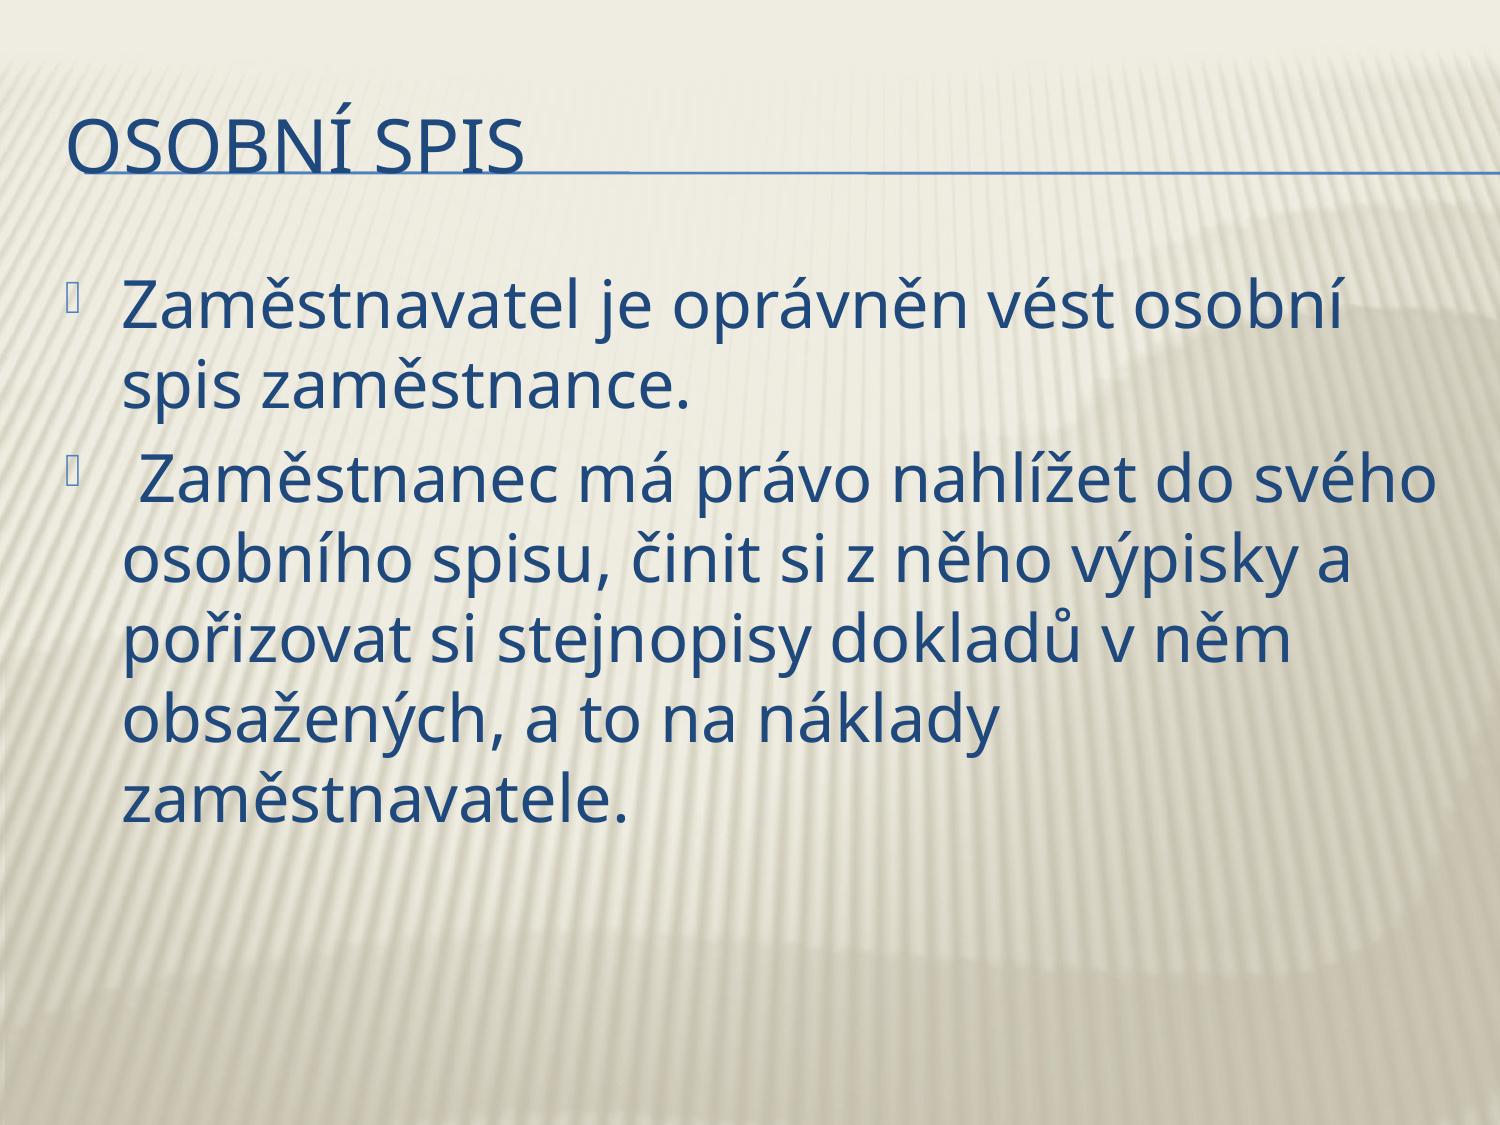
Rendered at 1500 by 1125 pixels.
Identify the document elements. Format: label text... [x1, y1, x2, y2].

title Osobní spis [50, 75, 1475, 213]
list Zaměstnavatel je oprávněn vést osobní spis zaměstnance. Zaměstnanec má právo nahlížet do svého osobního spisu, činit si z něho výpisky a pořizovat si stejnopisy dokladů v něm obsažených, a to na náklady zaměstnavatele. [50, 254, 1475, 998]
